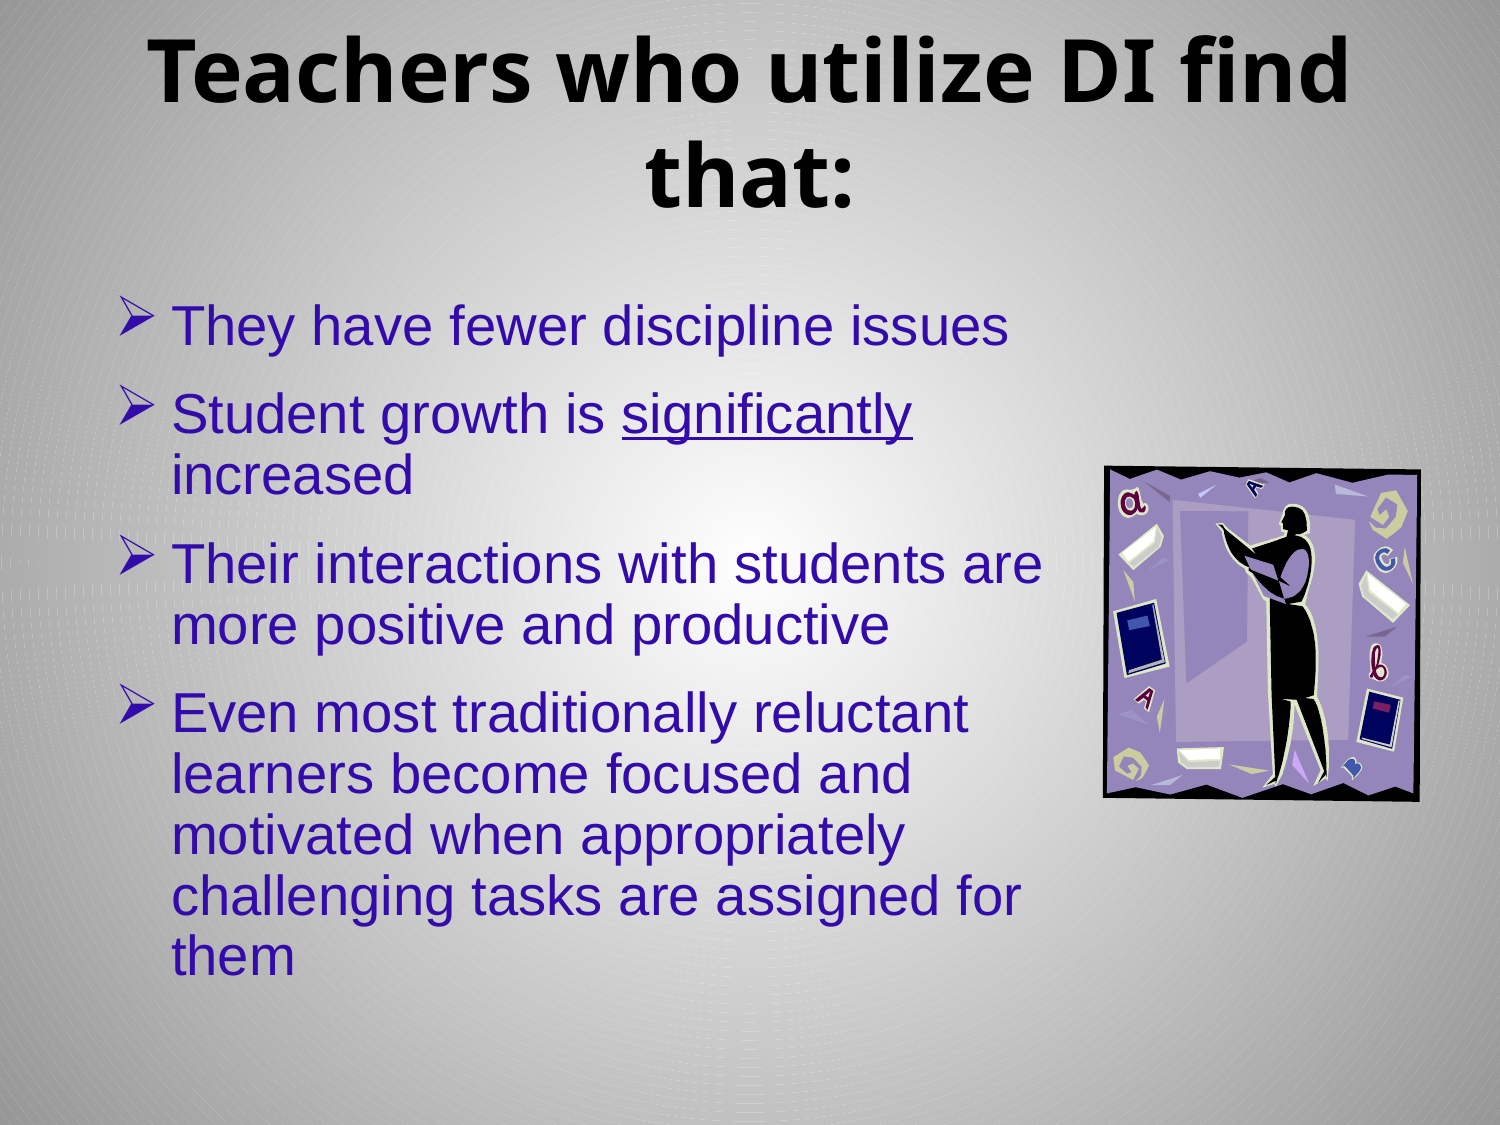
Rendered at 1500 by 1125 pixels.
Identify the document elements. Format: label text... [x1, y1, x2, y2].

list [1102, 460, 1426, 807]
title It can be done! Teachers who utilize DI find that: [74, 44, 1426, 233]
list They have fewer discipline issues Student growth is significantly increased Their interactions with students are more positive and productive Even most traditionally reluctant learners become focused and motivated when appropriately challenging tasks are assigned for them [99, 288, 1166, 635]
